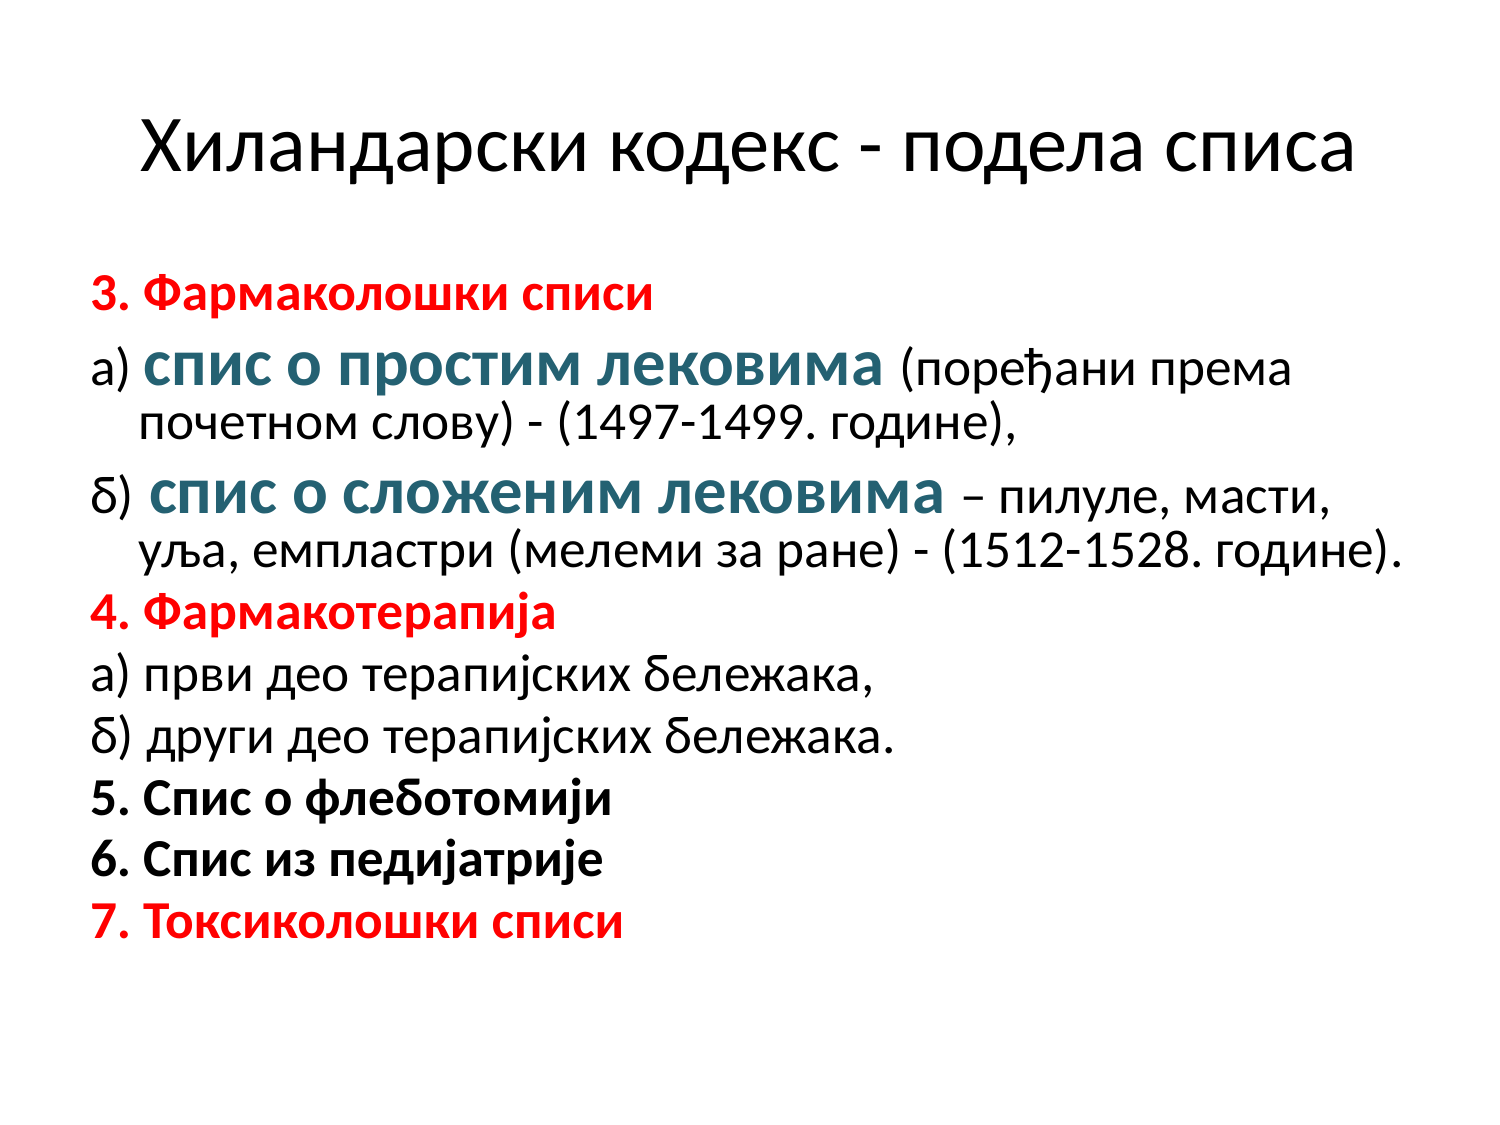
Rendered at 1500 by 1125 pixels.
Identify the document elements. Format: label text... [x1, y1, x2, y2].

list 3. Фармаколошки списи а) спис о простим лековима (поређани према почетном слову) - (1497-1499. године), б) спис о сложеним лековима – пилуле, масти, уља, емпластри (мелеми за ране) - (1512-1528. године). 4. Фармакотерапија а) први део терапијских бележака, б) други део терапијских бележака. 5. Спис о флеботомији 6. Спис из педијатрије 7. Токсиколошки списи [75, 262, 1425, 1005]
title Хиландарски кодекс - подела списа [75, 45, 1425, 233]
